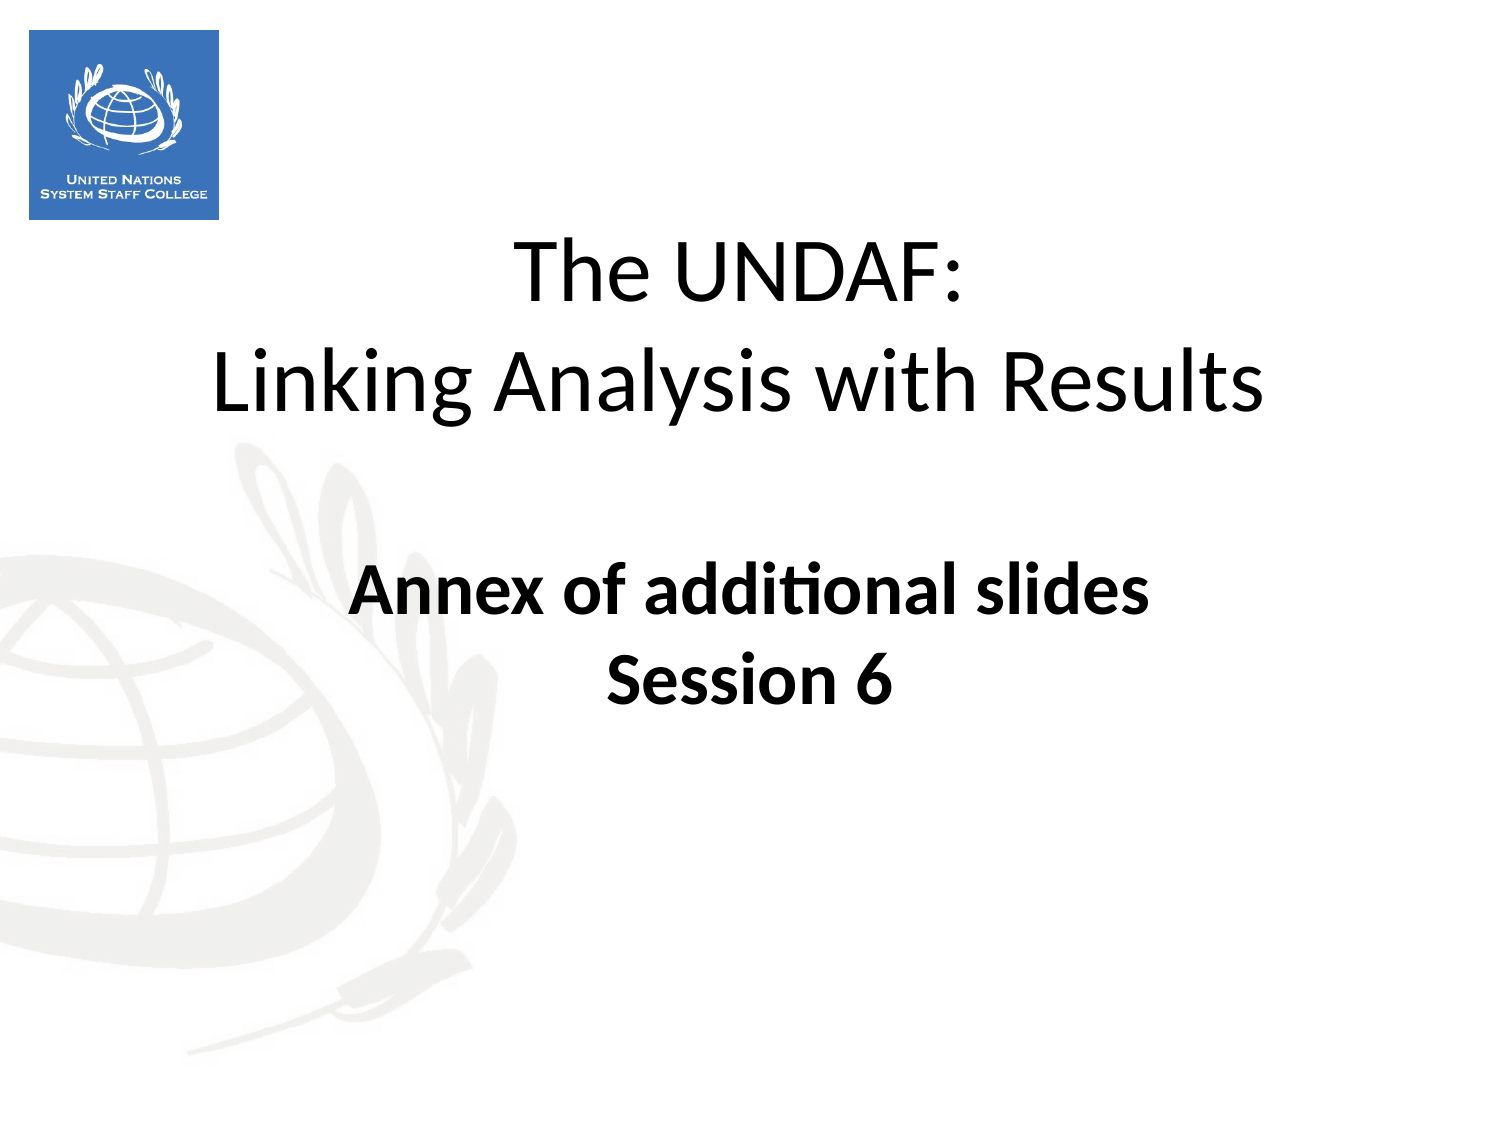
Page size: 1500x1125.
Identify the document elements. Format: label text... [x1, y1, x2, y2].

title The UNDAF: Linking Analysis with Results Annex of additional slides Session 6 [112, 212, 1388, 717]
picture [29, 30, 219, 220]
